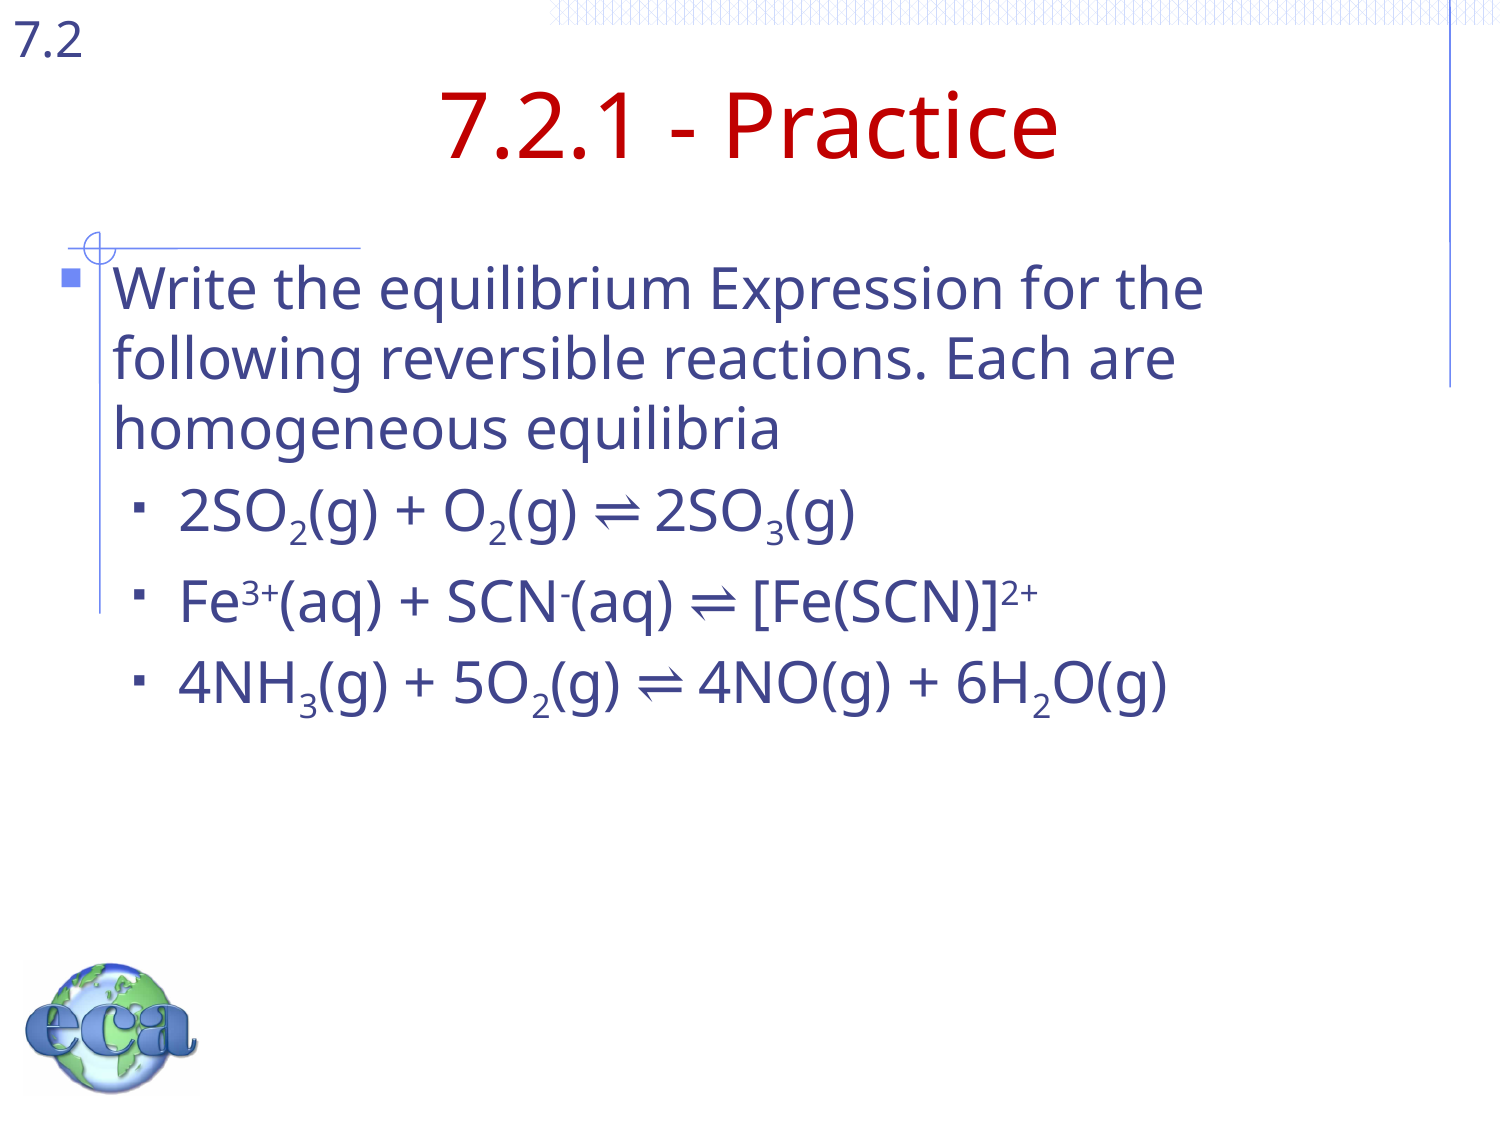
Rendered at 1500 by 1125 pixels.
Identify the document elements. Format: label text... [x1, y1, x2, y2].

picture [23, 960, 200, 1096]
title 7.2.1 - Practice [17, 49, 1483, 185]
list Write the equilibrium Expression for the following reversible reactions. Each are homogeneous equilibria 2SO2(g) + O2(g) ⇌ 2SO3(g) Fe3+(aq) + SCN-(aq) ⇌ [Fe(SCN)]2+ 4NH3(g) + 5O2(g) ⇌ 4NO(g) + 6H2O(g) [41, 243, 1471, 965]
